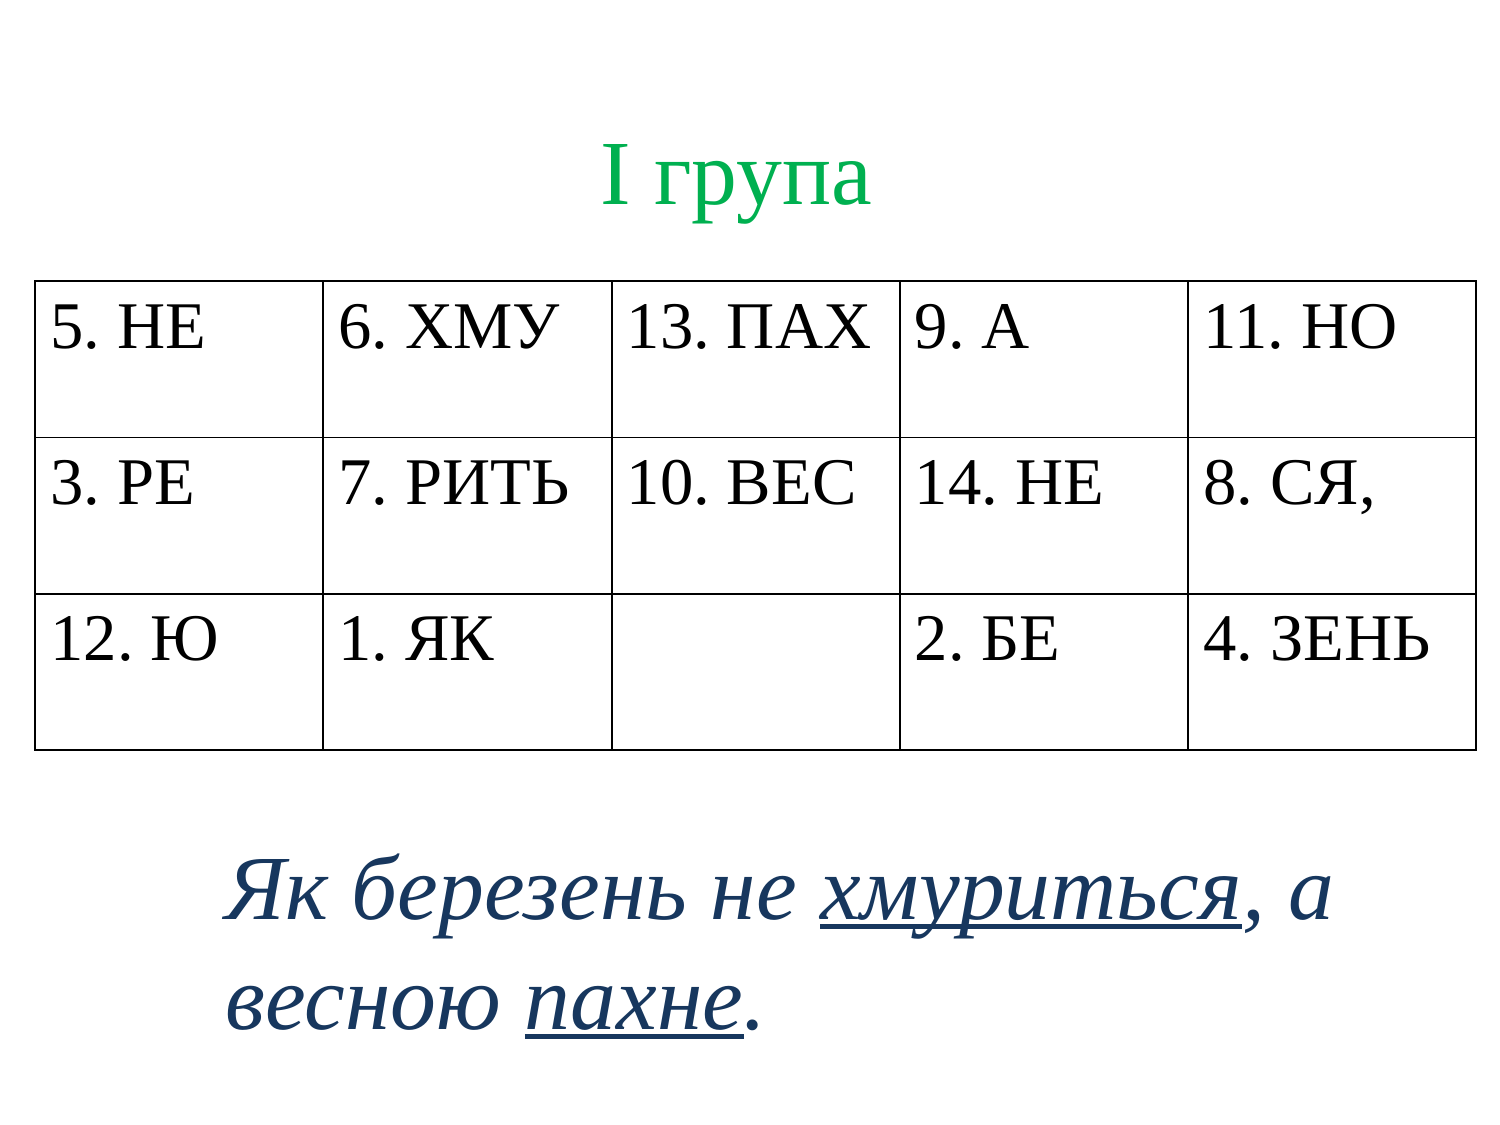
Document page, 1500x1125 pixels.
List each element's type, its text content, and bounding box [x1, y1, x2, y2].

table_cell 10. ВЕС [613, 438, 899, 593]
table_header 6. ХМУ [324, 282, 611, 437]
table_cell 3. РЕ [36, 438, 322, 593]
table_header 11. НО [1189, 282, 1475, 437]
table_cell 14. НЕ [901, 438, 1187, 593]
table_header 9. А [901, 282, 1187, 437]
table_header 5. НЕ [36, 282, 322, 437]
table_cell 1. ЯК [324, 595, 611, 749]
table_cell 8. СЯ, [1189, 438, 1475, 593]
text_box Як березень не хмуриться, а весною пахне. [210, 820, 1383, 1055]
table_cell [613, 595, 899, 749]
table_cell 4. ЗЕНЬ [1189, 595, 1475, 749]
table_cell 2. БЕ [901, 595, 1187, 749]
table_header 13. ПАХ [613, 282, 899, 437]
table_cell 12. Ю [36, 595, 322, 749]
table_cell 7. РИТЬ [324, 438, 611, 593]
text_box I група [585, 105, 903, 231]
